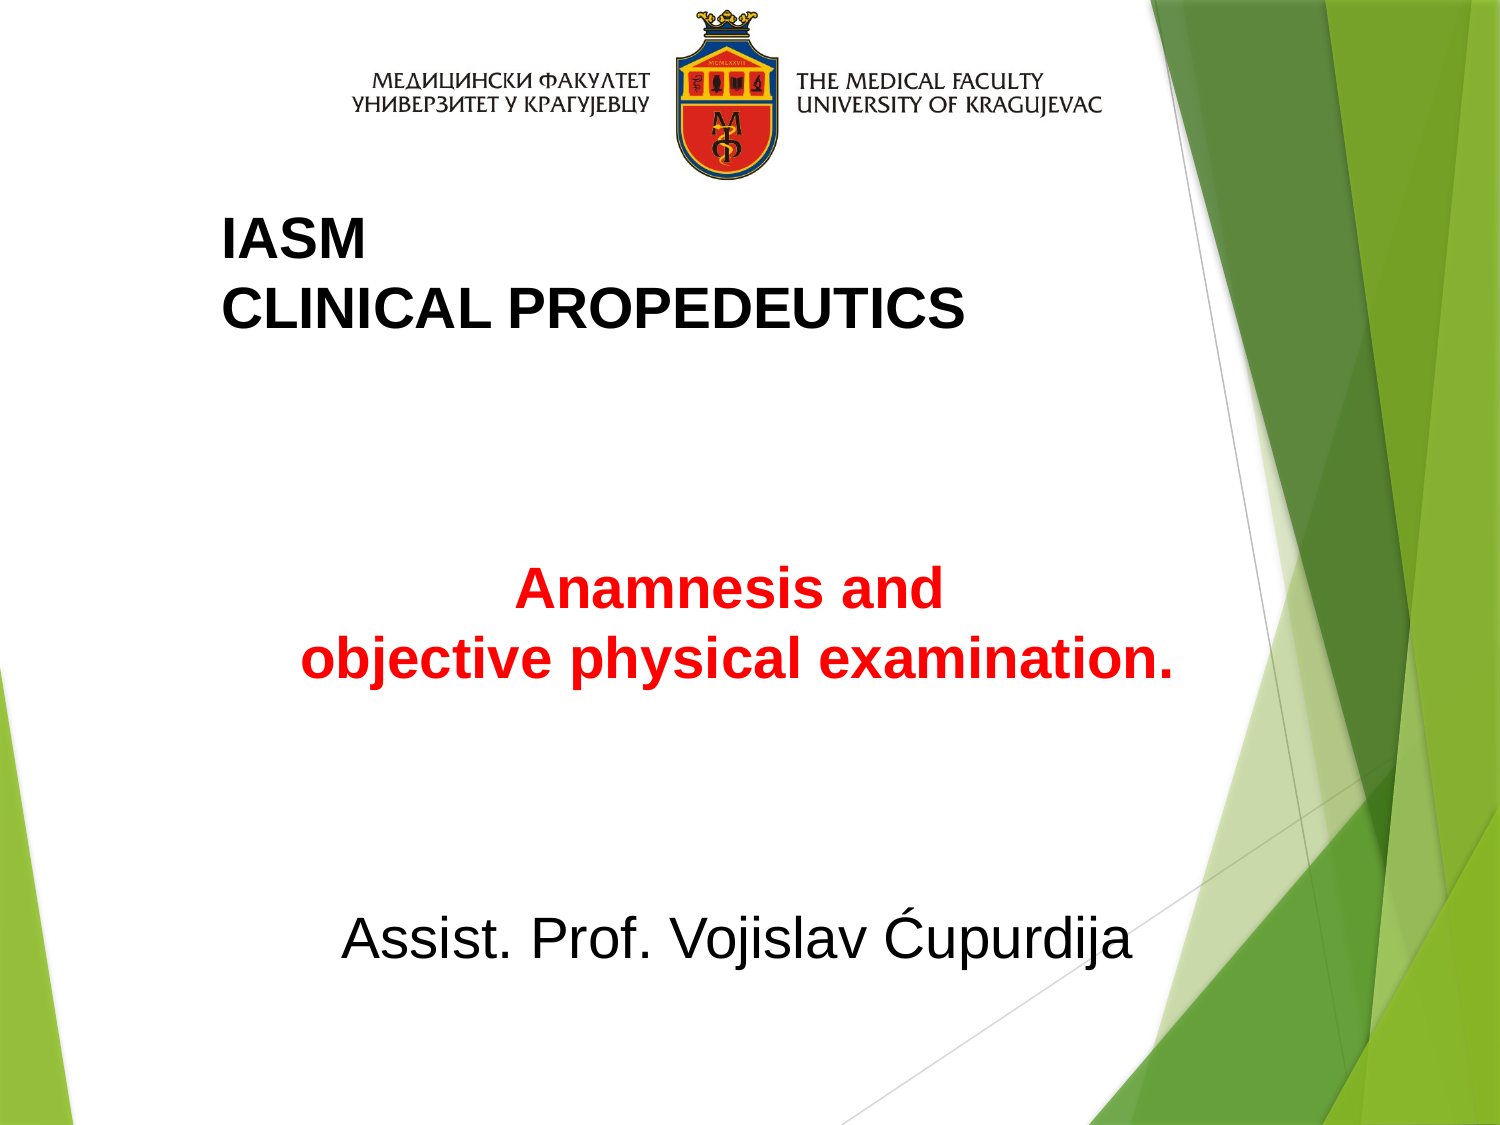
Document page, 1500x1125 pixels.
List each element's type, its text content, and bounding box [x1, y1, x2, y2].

text_box IASM CLINICAL PROPEDEUTICS Anamnesis and objective physical examination. Assist. Prof. Vojislav Ćupurdija [206, 246, 1270, 1014]
picture [328, 0, 1125, 191]
